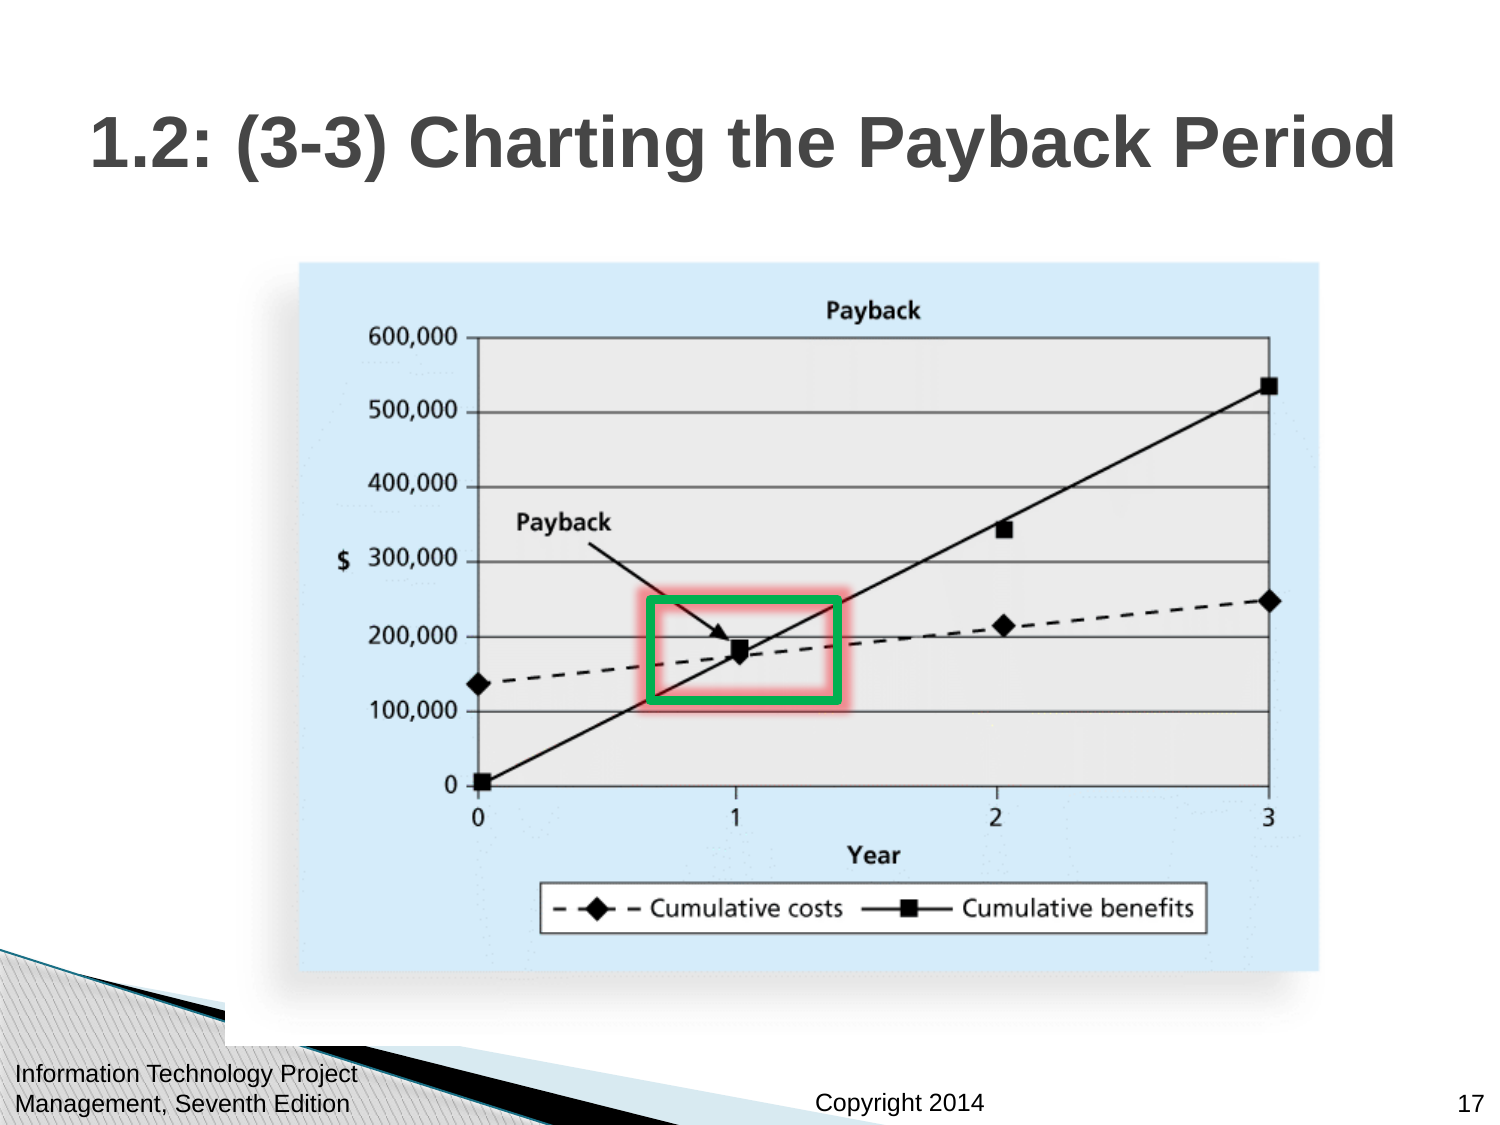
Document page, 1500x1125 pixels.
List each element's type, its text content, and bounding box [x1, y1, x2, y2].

title 1.2: (3-3) Charting the Payback Period [75, 45, 1425, 233]
footer Information Technology Project Management, Seventh Edition [0, 1065, 386, 1125]
picture [224, 244, 1338, 1046]
slide_number 17 [1412, 1065, 1500, 1125]
